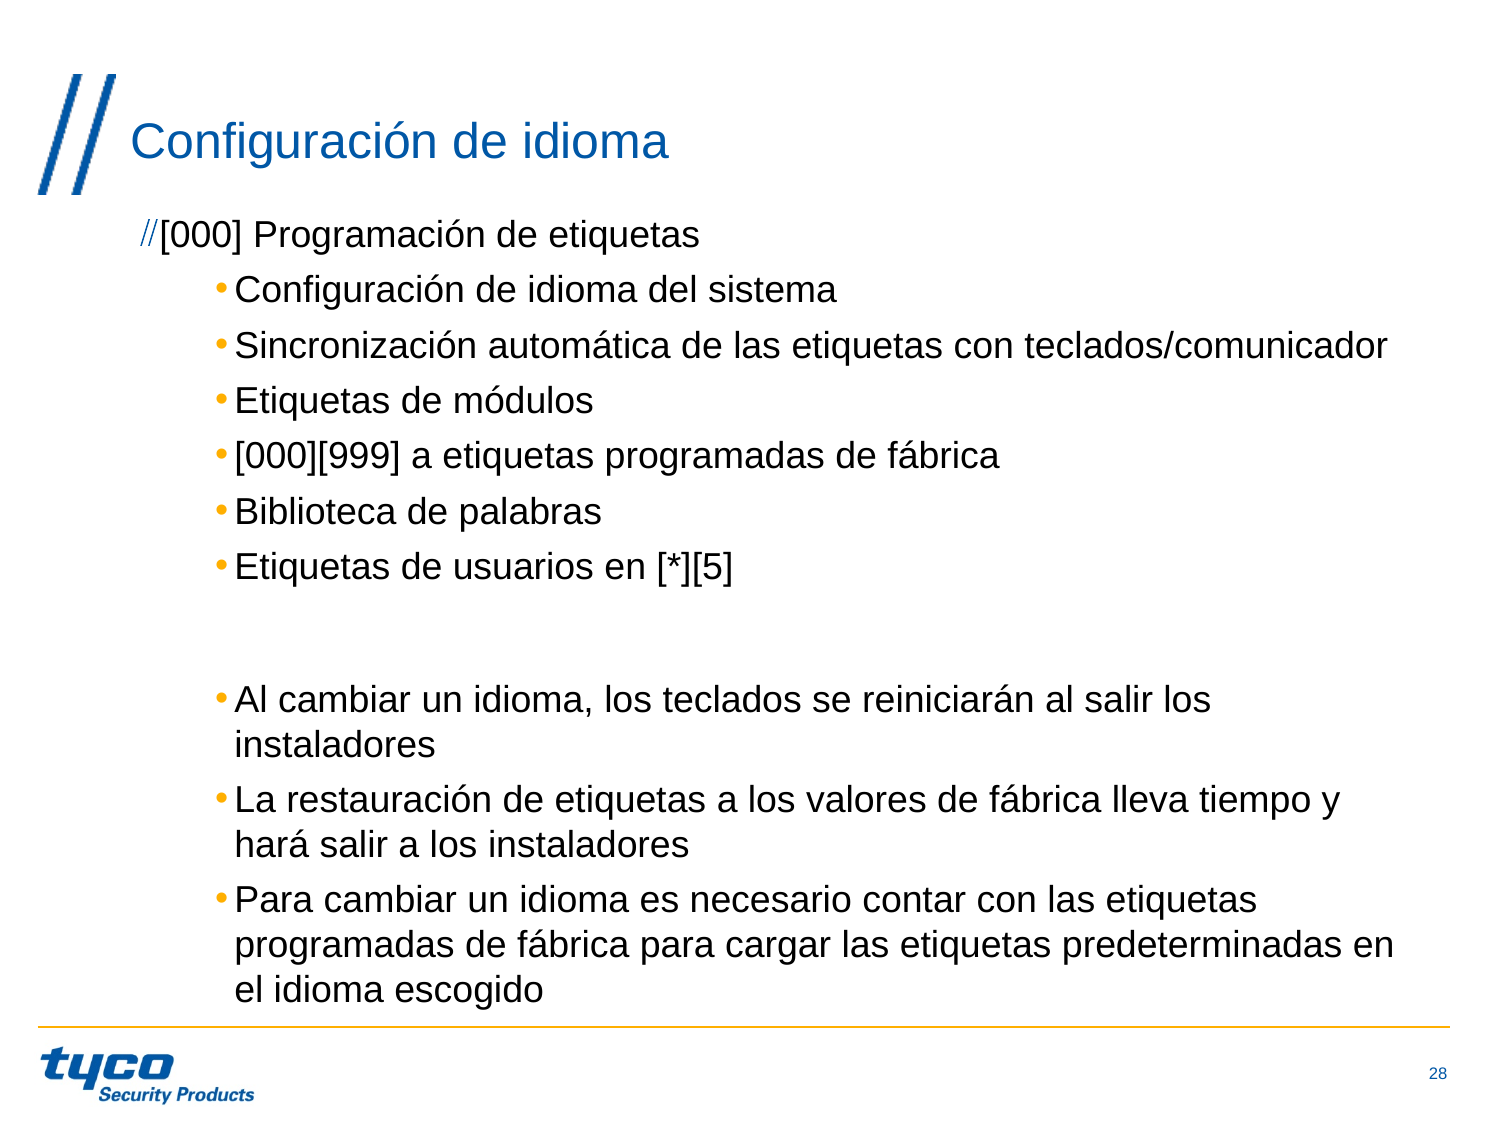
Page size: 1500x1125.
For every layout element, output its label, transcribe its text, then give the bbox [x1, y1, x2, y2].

title Configuración de idioma [115, 44, 1426, 233]
slide_number 28 [1387, 1042, 1463, 1103]
picture [140, 219, 167, 246]
list [000] Programación de etiquetas Configuración de idioma del sistema Sincronización automática de las etiquetas con teclados/comunicador Etiquetas de módulos [000][999] a etiquetas programadas de fábrica Biblioteca de palabras Etiquetas de usuarios en [*][5] Al cambiar un idioma, los teclados se reiniciarán al salir los instaladores La restauración de etiquetas a los valores de fábrica lleva tiempo y hará salir a los instaladores Para cambiar un idioma es necesario contar con las etiquetas programadas de fábrica para cargar las etiquetas predeterminadas en el idioma escogido [124, 202, 1433, 916]
text_box [97, 1061, 228, 1091]
picture [37, 74, 115, 195]
picture [34, 1040, 260, 1107]
